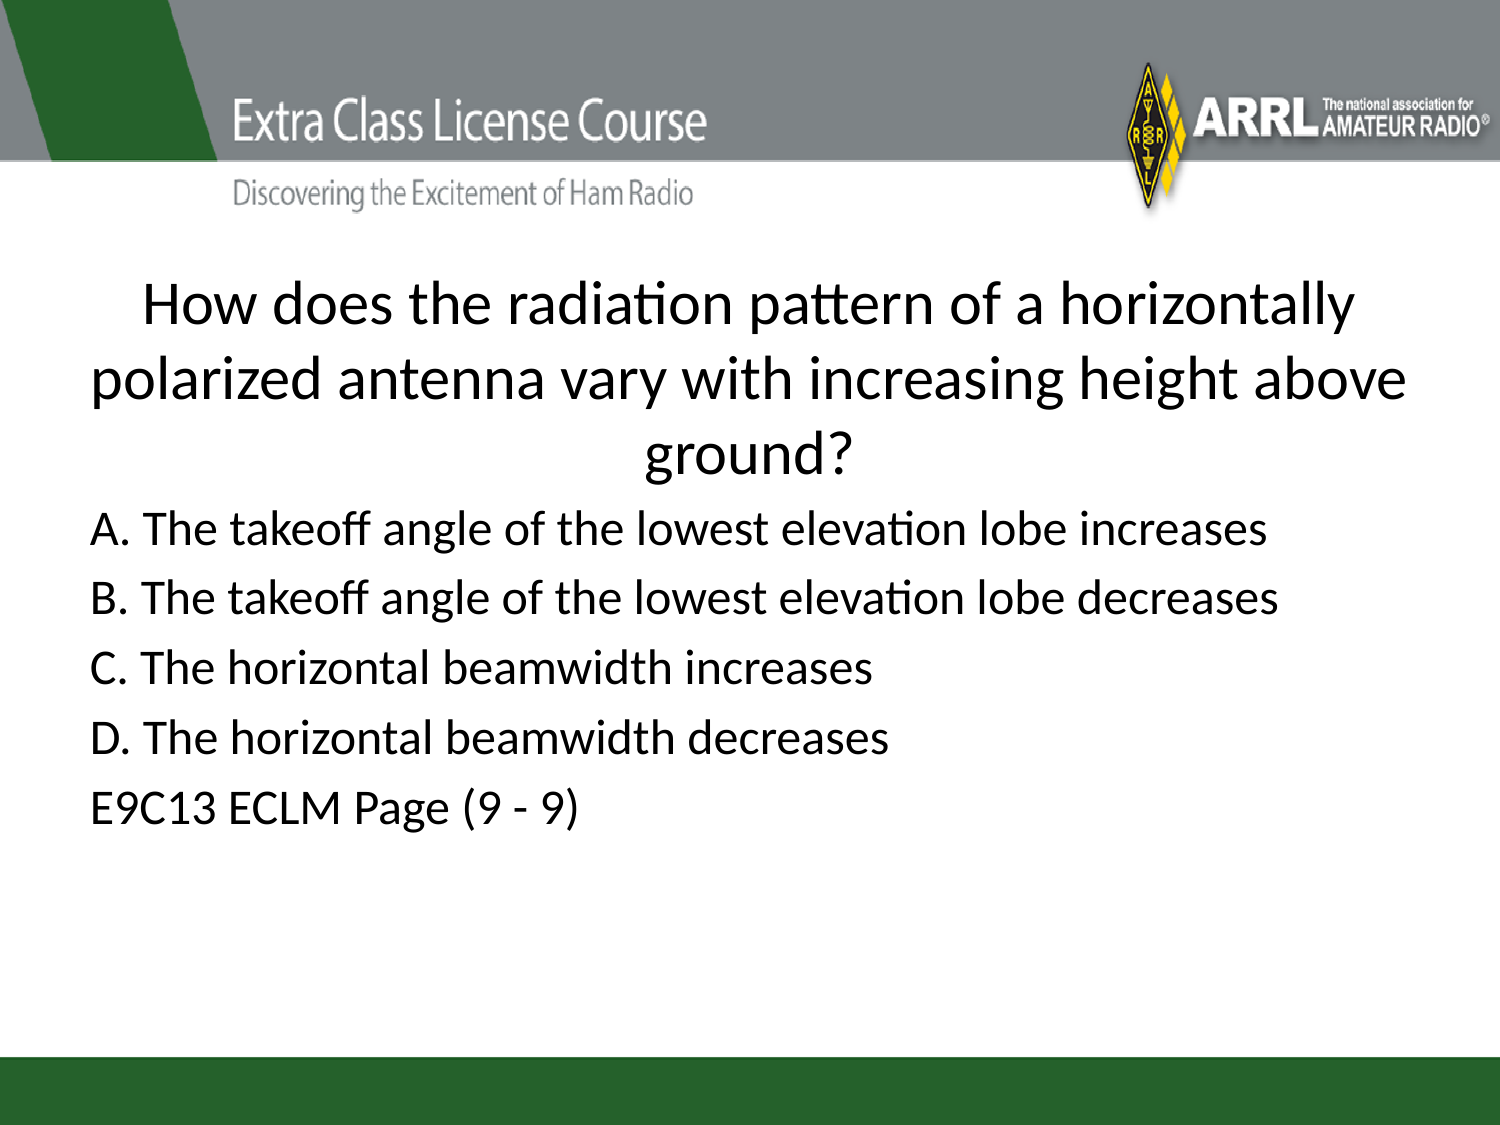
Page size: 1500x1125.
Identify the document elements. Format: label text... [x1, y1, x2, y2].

title How does the radiation pattern of a horizontally polarized antenna vary with increasing height above ground? [75, 254, 1425, 435]
list A. The takeoff angle of the lowest elevation lobe increases B. The takeoff angle of the lowest elevation lobe decreases C. The horizontal beamwidth increases D. The horizontal beamwidth decreases E9C13 ECLM Page (9 - 9) [75, 487, 1425, 1005]
picture [0, 0, 1500, 1125]
